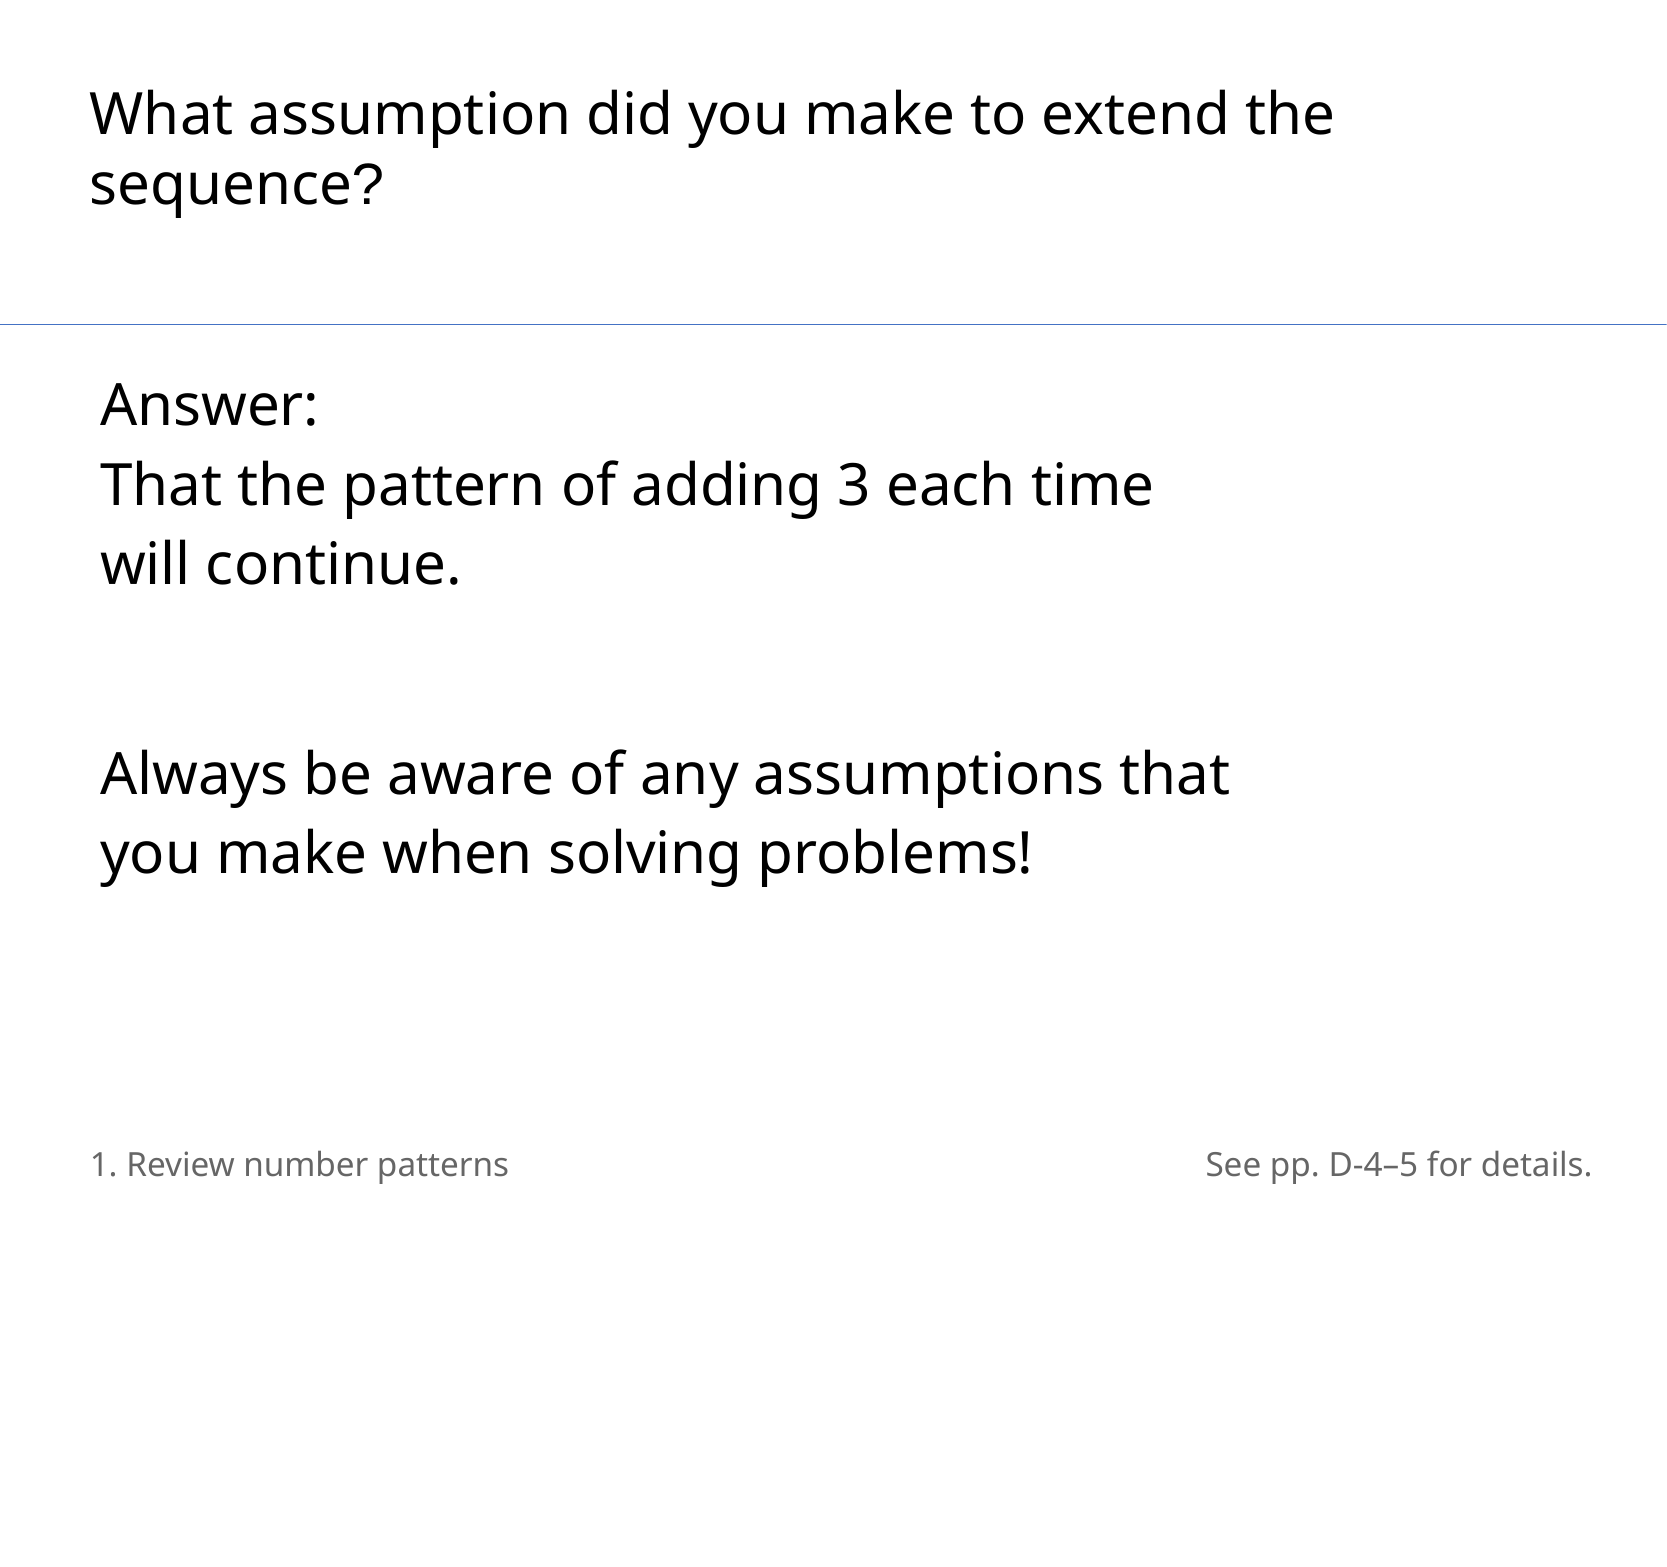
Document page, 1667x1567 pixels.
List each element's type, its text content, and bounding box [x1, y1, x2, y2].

text_box Answer: That the pattern of adding 3 each time will continue. Always be aware of any assumptions that you make when solving problems! [85, 349, 1263, 893]
text_box See pp. D-4–5 for details. [1051, 1135, 1608, 1190]
text_box What assumption did you make to extend the sequence? [74, 68, 1659, 294]
text_box 1. Review number patterns [74, 1135, 855, 1190]
